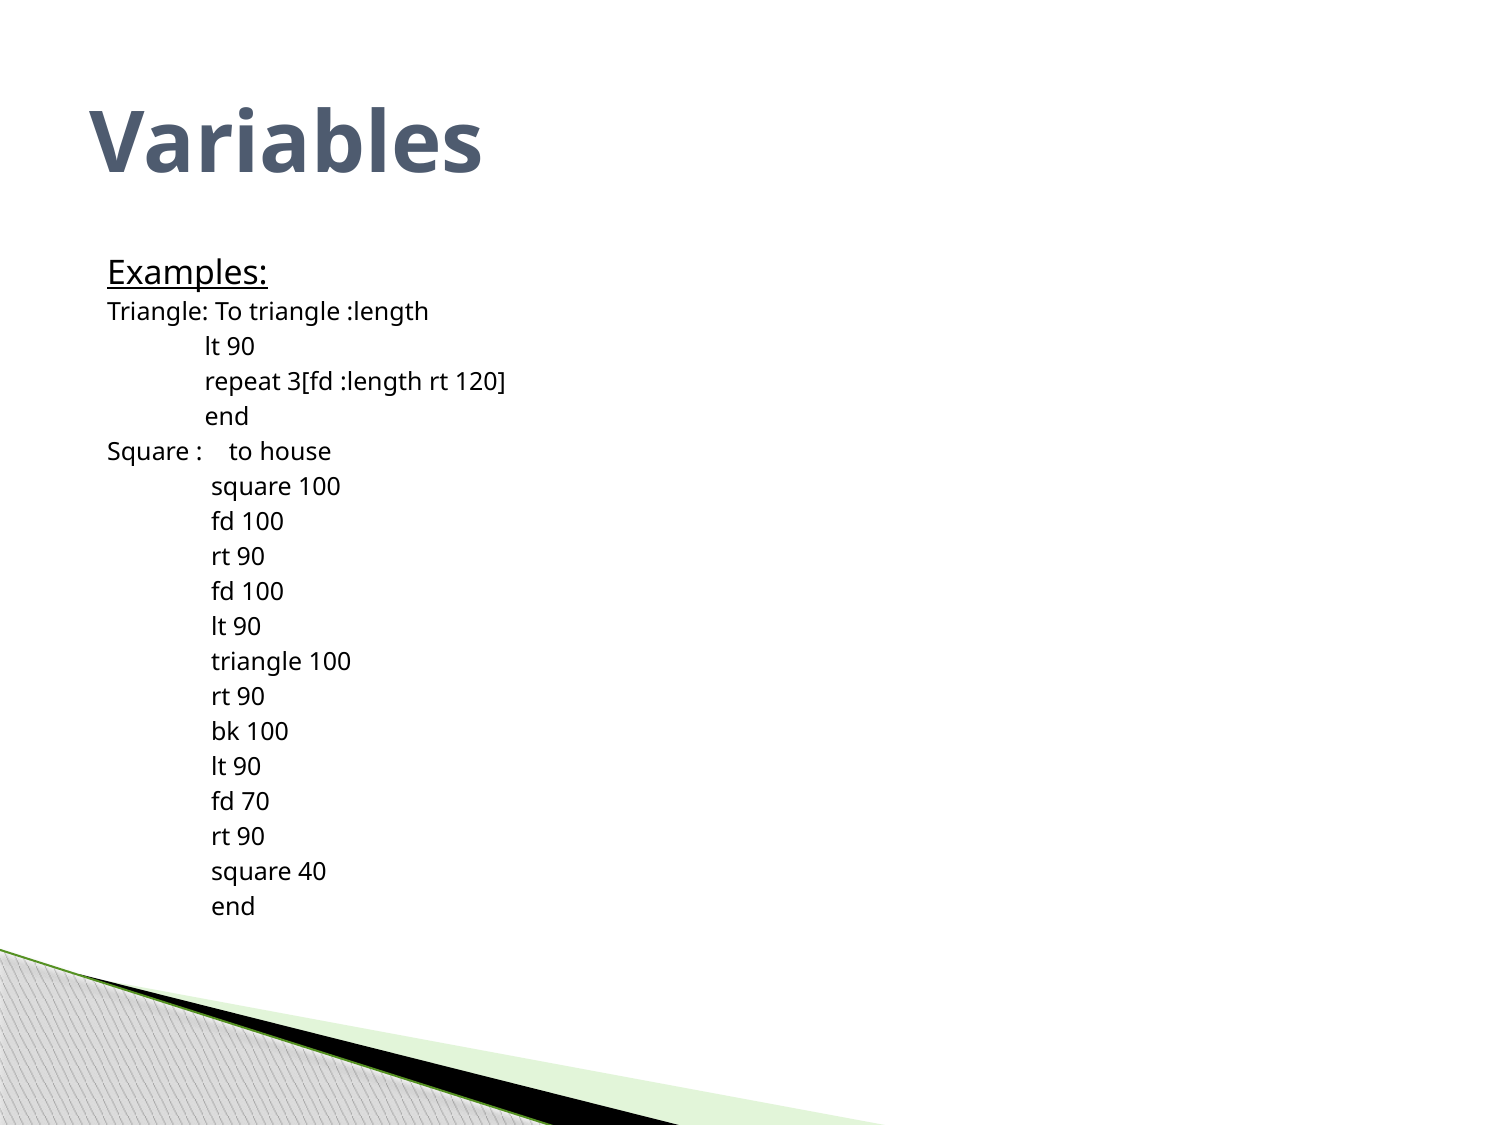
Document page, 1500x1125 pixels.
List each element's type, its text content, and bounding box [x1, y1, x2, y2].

title Variables [75, 45, 1425, 233]
list Examples: Triangle: To triangle :length lt 90 repeat 3[fd :length rt 120] end Square : to house square 100 fd 100 rt 90 fd 100 lt 90 triangle 100 rt 90 bk 100 lt 90 fd 70 rt 90 square 40 end [75, 243, 1425, 986]
